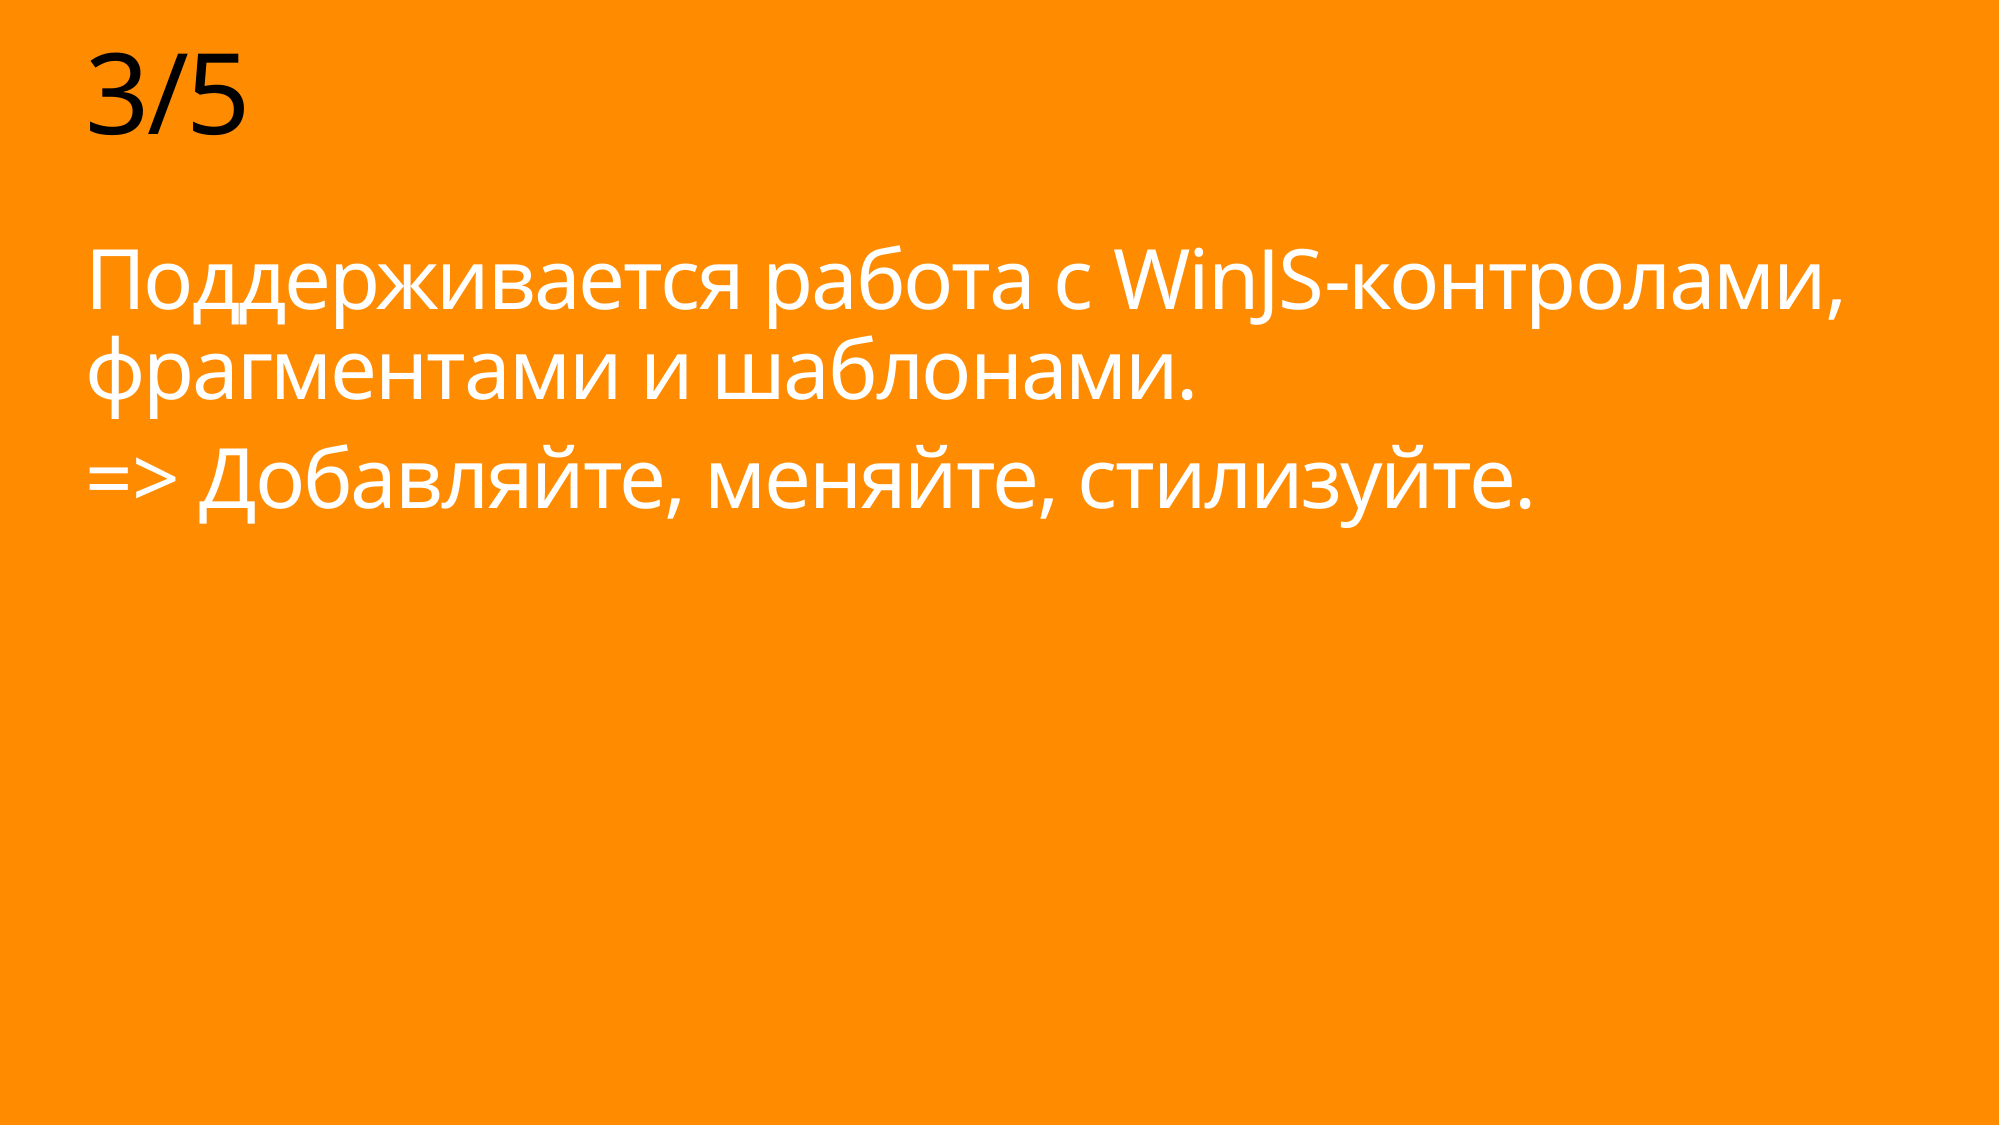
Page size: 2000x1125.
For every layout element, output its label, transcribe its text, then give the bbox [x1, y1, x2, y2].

title 3/5 [85, 37, 1914, 161]
list Поддерживается работа с WinJS-контролами, фрагментами и шаблонами. => Добавляйте, меняйте, стилизуйте. [85, 237, 1914, 530]
